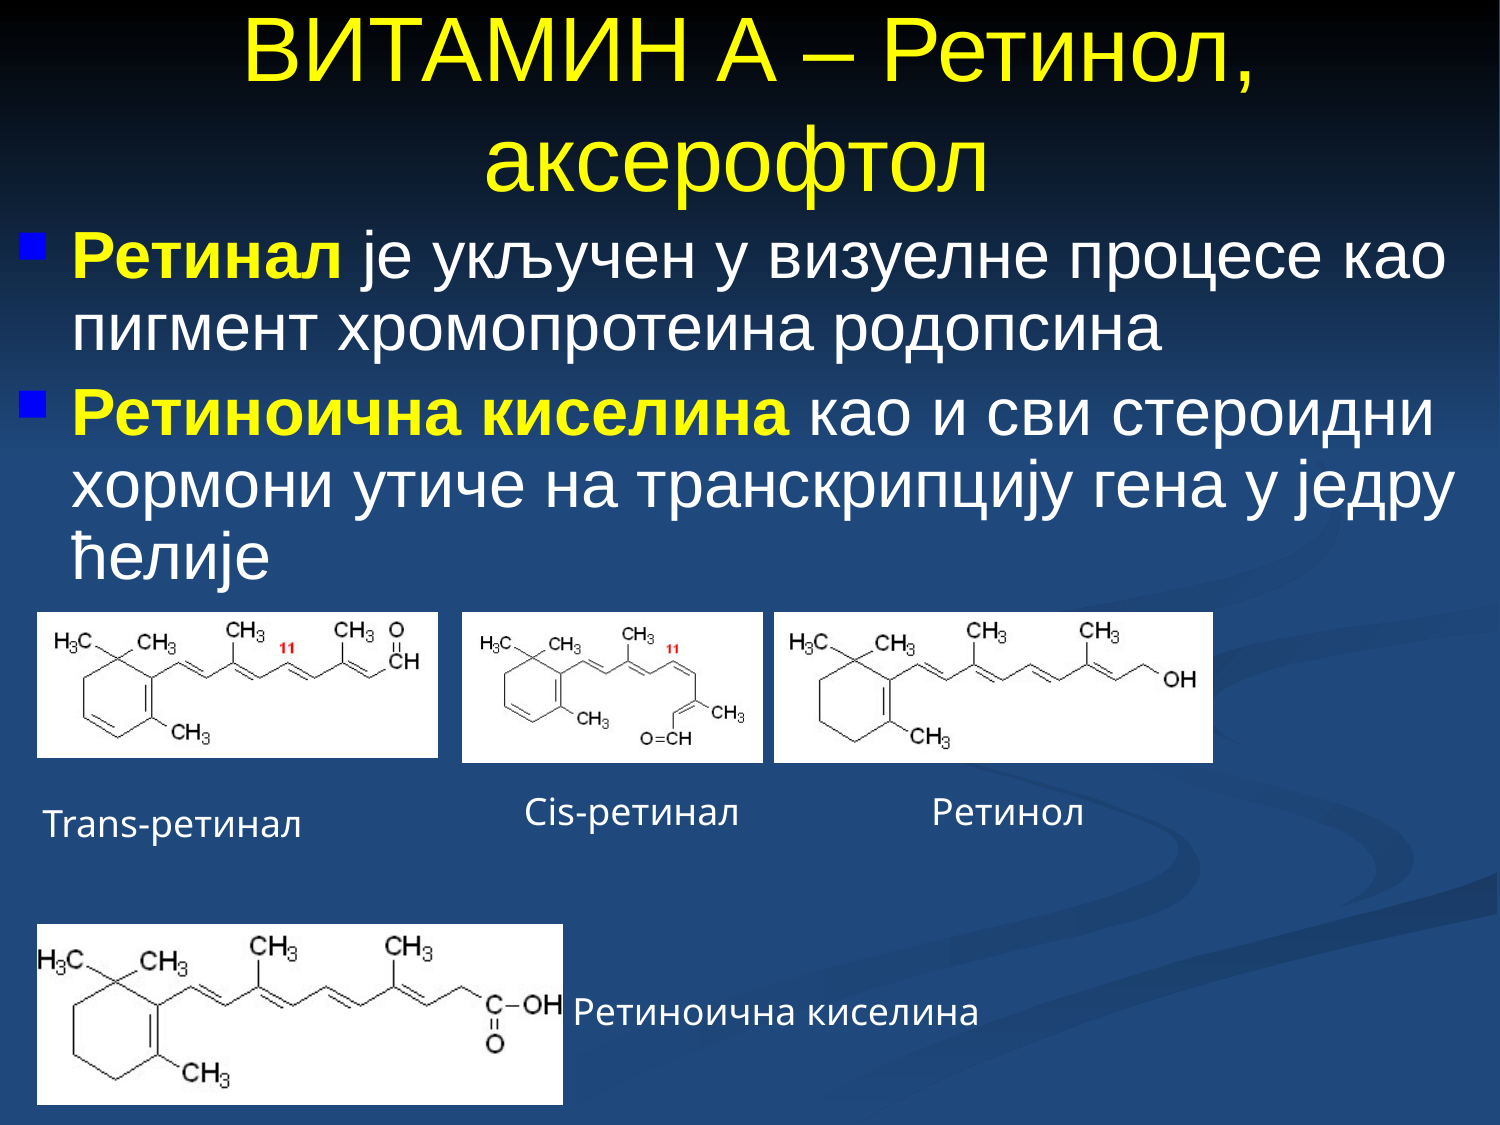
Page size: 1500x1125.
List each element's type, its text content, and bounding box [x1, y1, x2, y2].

picture [37, 612, 438, 758]
picture [774, 612, 1213, 763]
text_box Ретинол [916, 780, 1100, 840]
text_box Cis-ретинал [509, 780, 755, 840]
text_box Ретиноична киселина [566, 980, 996, 1040]
title ВИТАМИН А – Ретинол, аксерофтол [0, 37, 1500, 163]
list Ретинал је укључен у визуелне процесе као пигмент хромопротеина родопсина Ретиноична киселина као и сви стероидни хормони утиче на транскрипцију гена у једру ћелије [0, 174, 1500, 613]
picture [462, 612, 763, 763]
text_box Trans-ретинал [27, 792, 318, 853]
picture [37, 924, 563, 1105]
